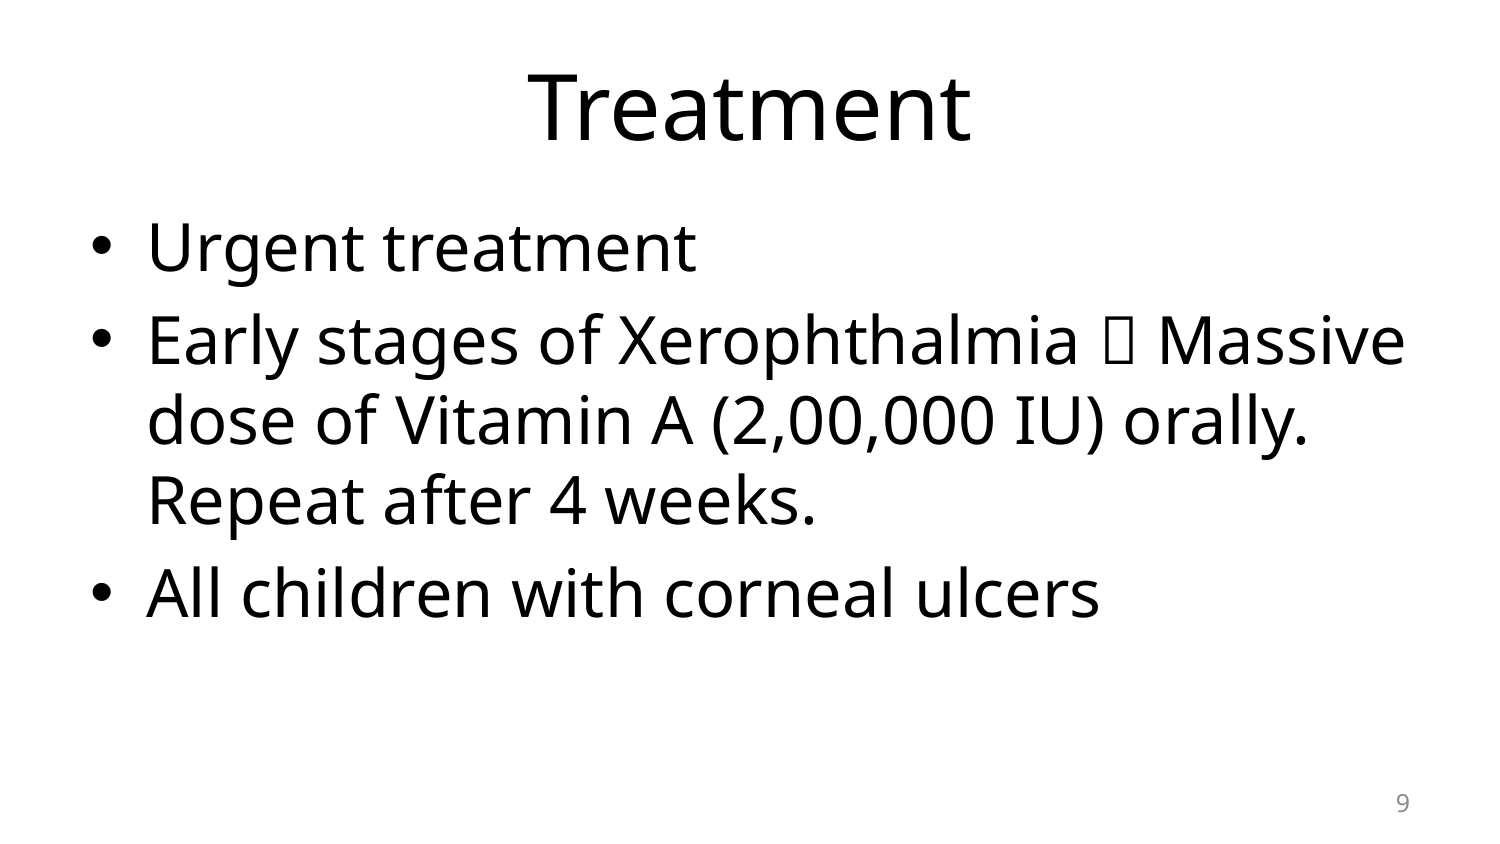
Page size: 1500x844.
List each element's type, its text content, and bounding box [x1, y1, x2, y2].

list Urgent treatment Early stages of Xerophthalmia  Massive dose of Vitamin A (2,00,000 IU) orally. Repeat after 4 weeks. All children with corneal ulcers [75, 196, 1425, 754]
slide_number 9 [1074, 782, 1425, 827]
title Treatment [75, 33, 1425, 175]
